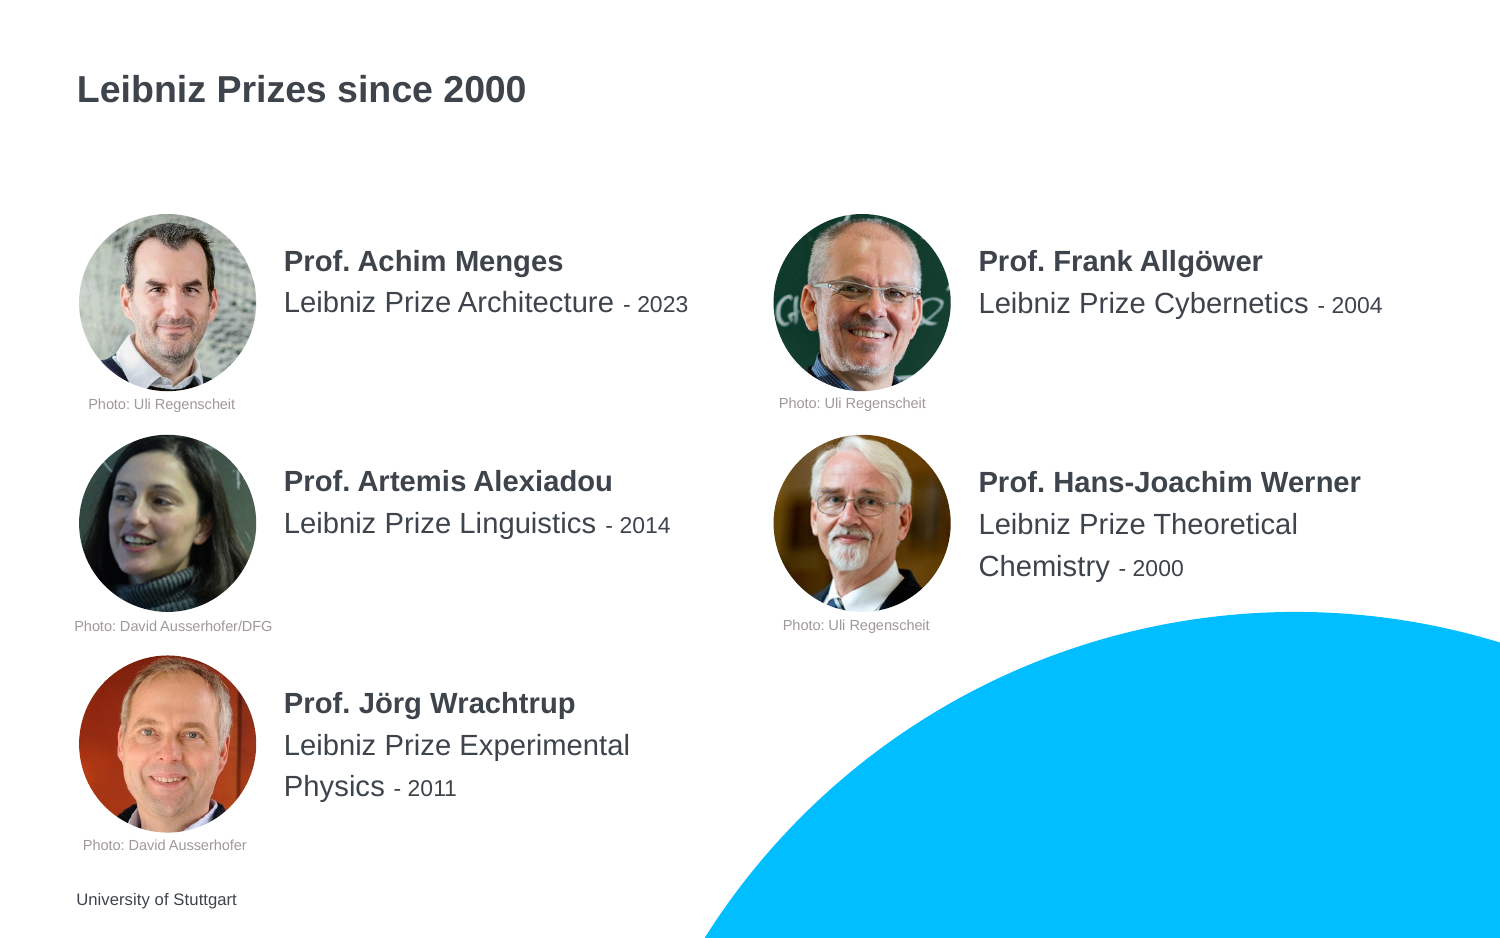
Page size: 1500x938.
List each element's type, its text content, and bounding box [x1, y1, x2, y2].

text_box Photo: Uli Regenscheit [773, 615, 940, 637]
text_box [703, 610, 1500, 938]
picture [773, 213, 951, 392]
footer University of Stuttgart [76, 888, 1072, 910]
list Prof. Artemis Alexiadou Leibniz Prize Linguistics - 2014 [284, 455, 727, 591]
list Prof. Achim Menges Leibniz Prize Architecture - 2023 [284, 234, 746, 370]
list Prof. Jörg Wrachtrup Leibniz Prize Experimental Physics - 2011 [284, 676, 727, 812]
picture [79, 655, 257, 833]
text_box Photo: Uli Regenscheit [79, 393, 245, 414]
list Prof. Hans-Joachim Werner Leibniz Prize Theoretical Chemistry - 2000 [978, 456, 1422, 591]
text_box Photo: David Ausserhofer/DFG [63, 616, 284, 636]
title Leibniz Prizes since 2000 [76, 64, 1421, 111]
text_box Photo: David Ausserhofer [79, 836, 251, 853]
picture [773, 434, 951, 612]
picture [79, 213, 257, 392]
picture [79, 434, 257, 612]
text_box Photo: Uli Regenscheit [773, 393, 940, 414]
list Prof. Frank Allgöwer Leibniz Prize Cybernetics - 2004 [978, 235, 1422, 370]
